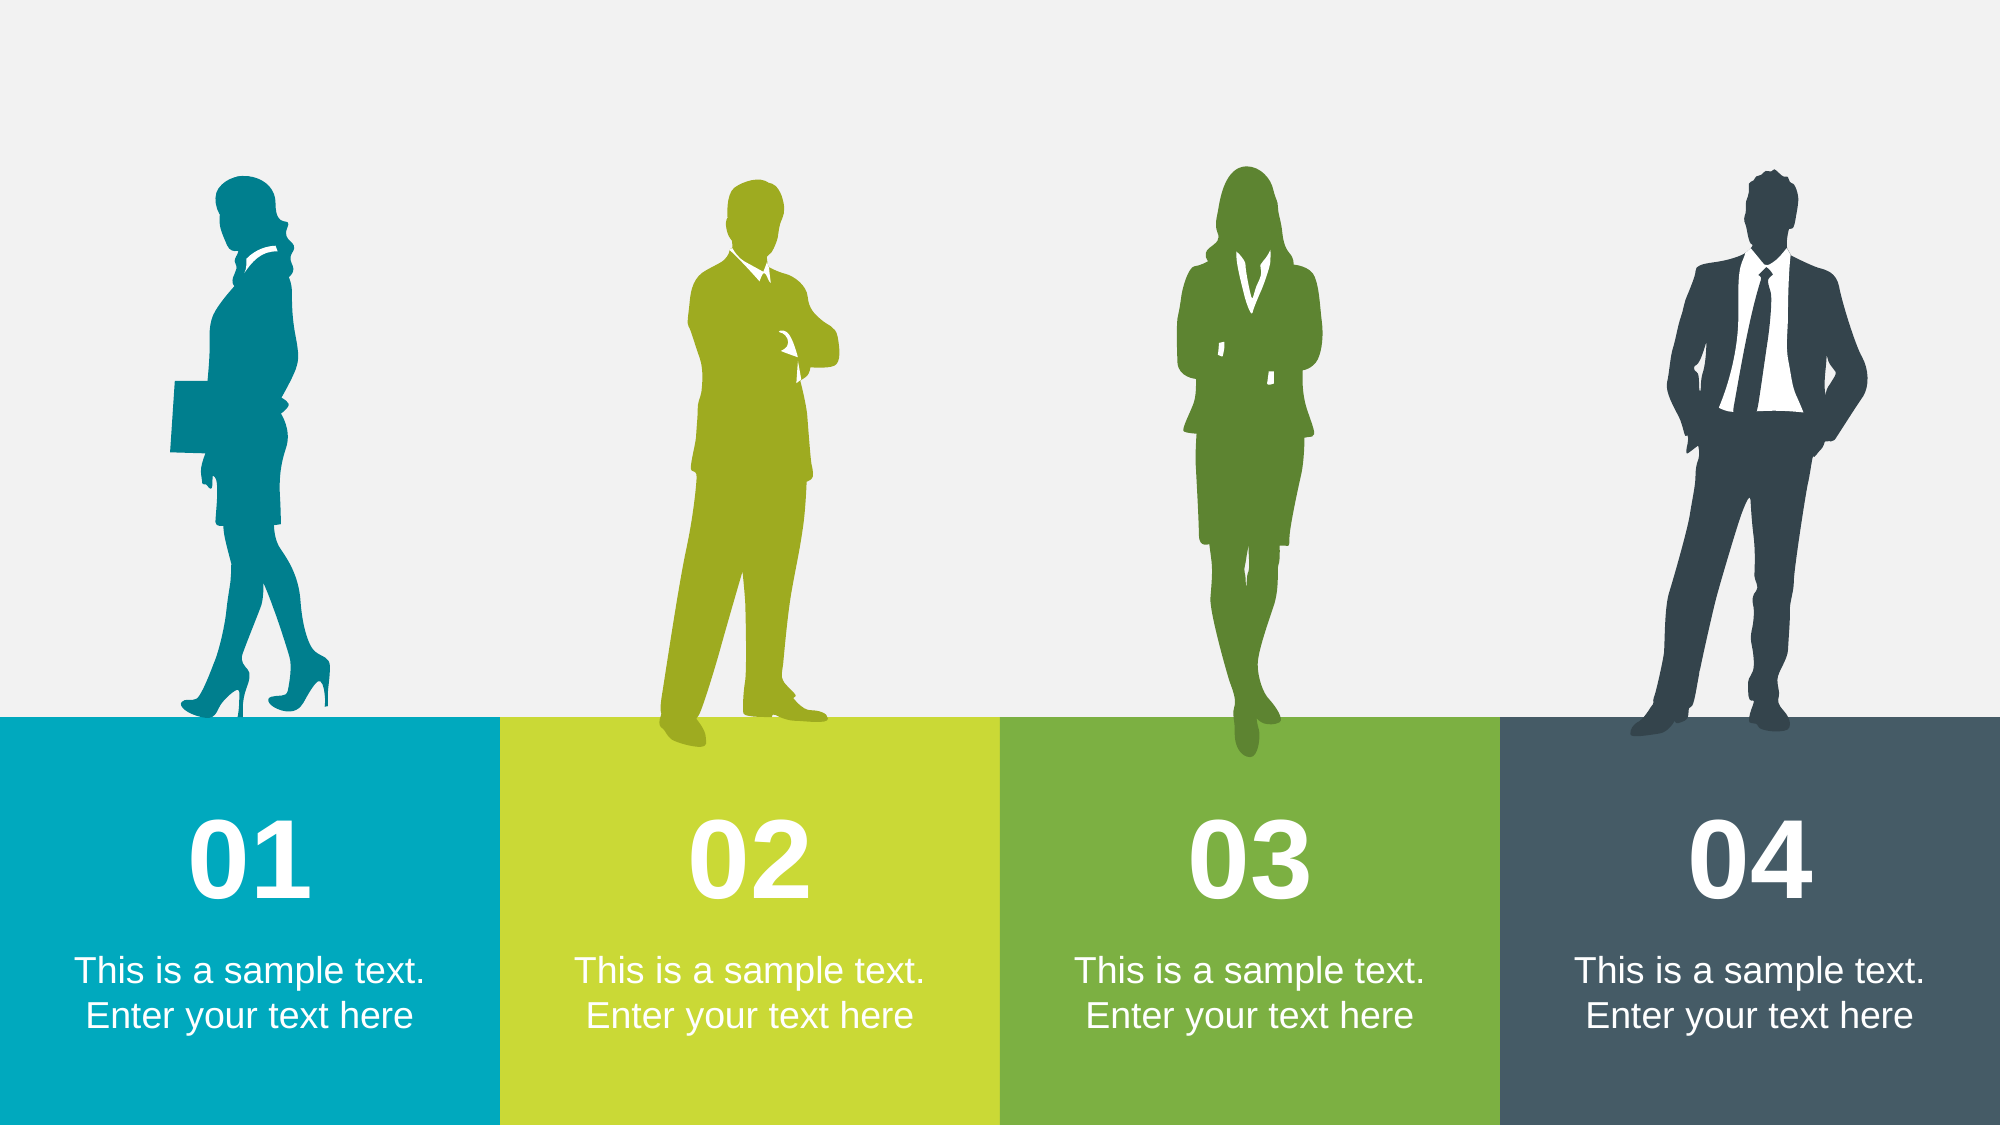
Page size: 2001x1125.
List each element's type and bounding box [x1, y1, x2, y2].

text_box [0, 166, 500, 1125]
text_box [499, 175, 999, 1125]
text_box [999, 166, 1499, 1125]
text_box [1499, 166, 2000, 1125]
